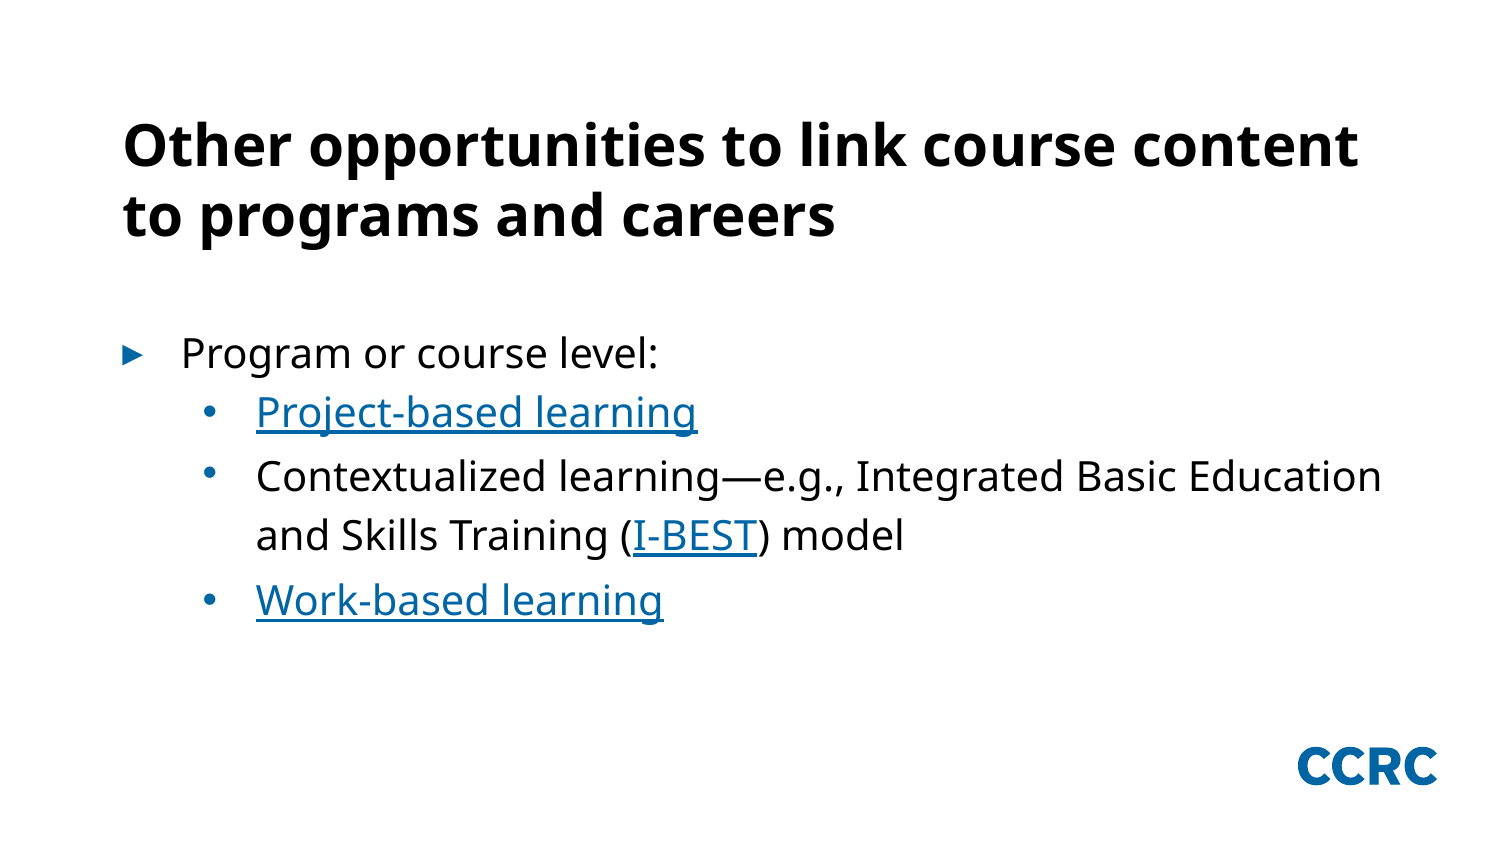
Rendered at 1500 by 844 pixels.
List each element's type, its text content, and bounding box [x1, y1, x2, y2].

list Program or course level: Project-based learning Contextualized learning—e.g., Integrated Basic Education and Skills Training (I-BEST) model Work-based learning [105, 269, 1388, 751]
title Other opportunities to link course content to programs and careers [107, 93, 1390, 234]
picture [1295, 740, 1440, 792]
